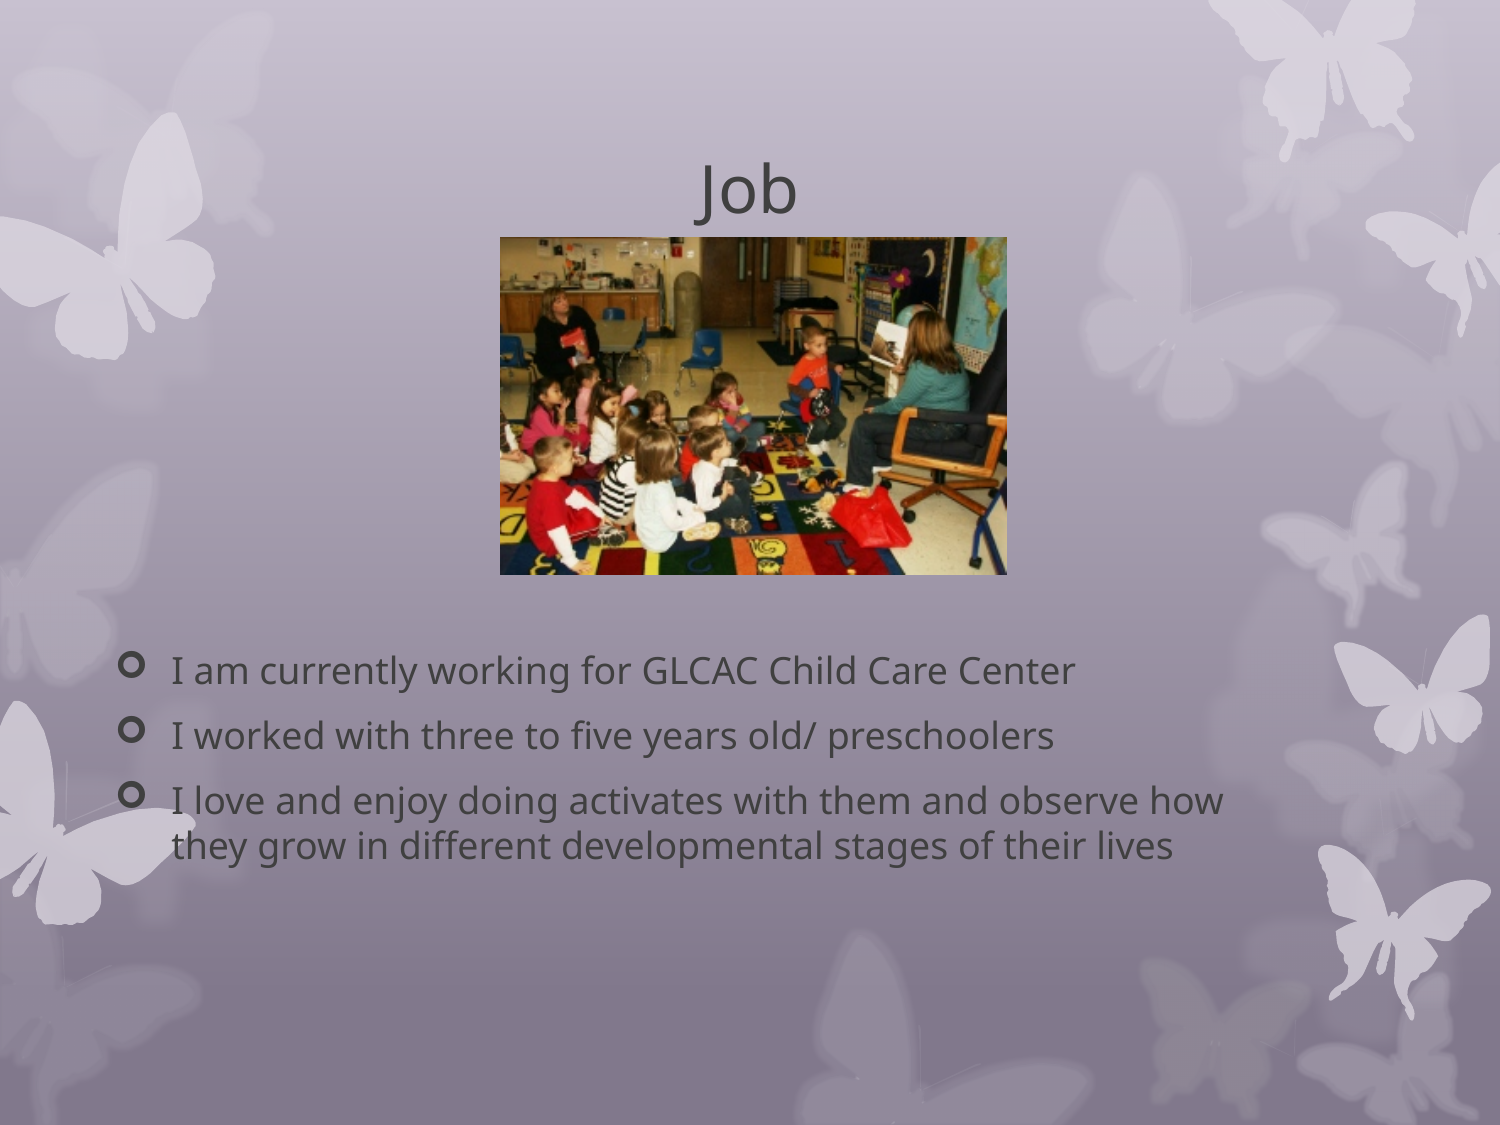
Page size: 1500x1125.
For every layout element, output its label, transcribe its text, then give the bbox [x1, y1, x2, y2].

title Job [165, 110, 1335, 263]
picture [499, 236, 1007, 576]
list I am currently working for GLCAC Child Care Center I worked with three to five years old/ preschoolers I love and enjoy doing activates with them and observe how they grow in different developmental stages of their lives [99, 425, 1269, 1090]
